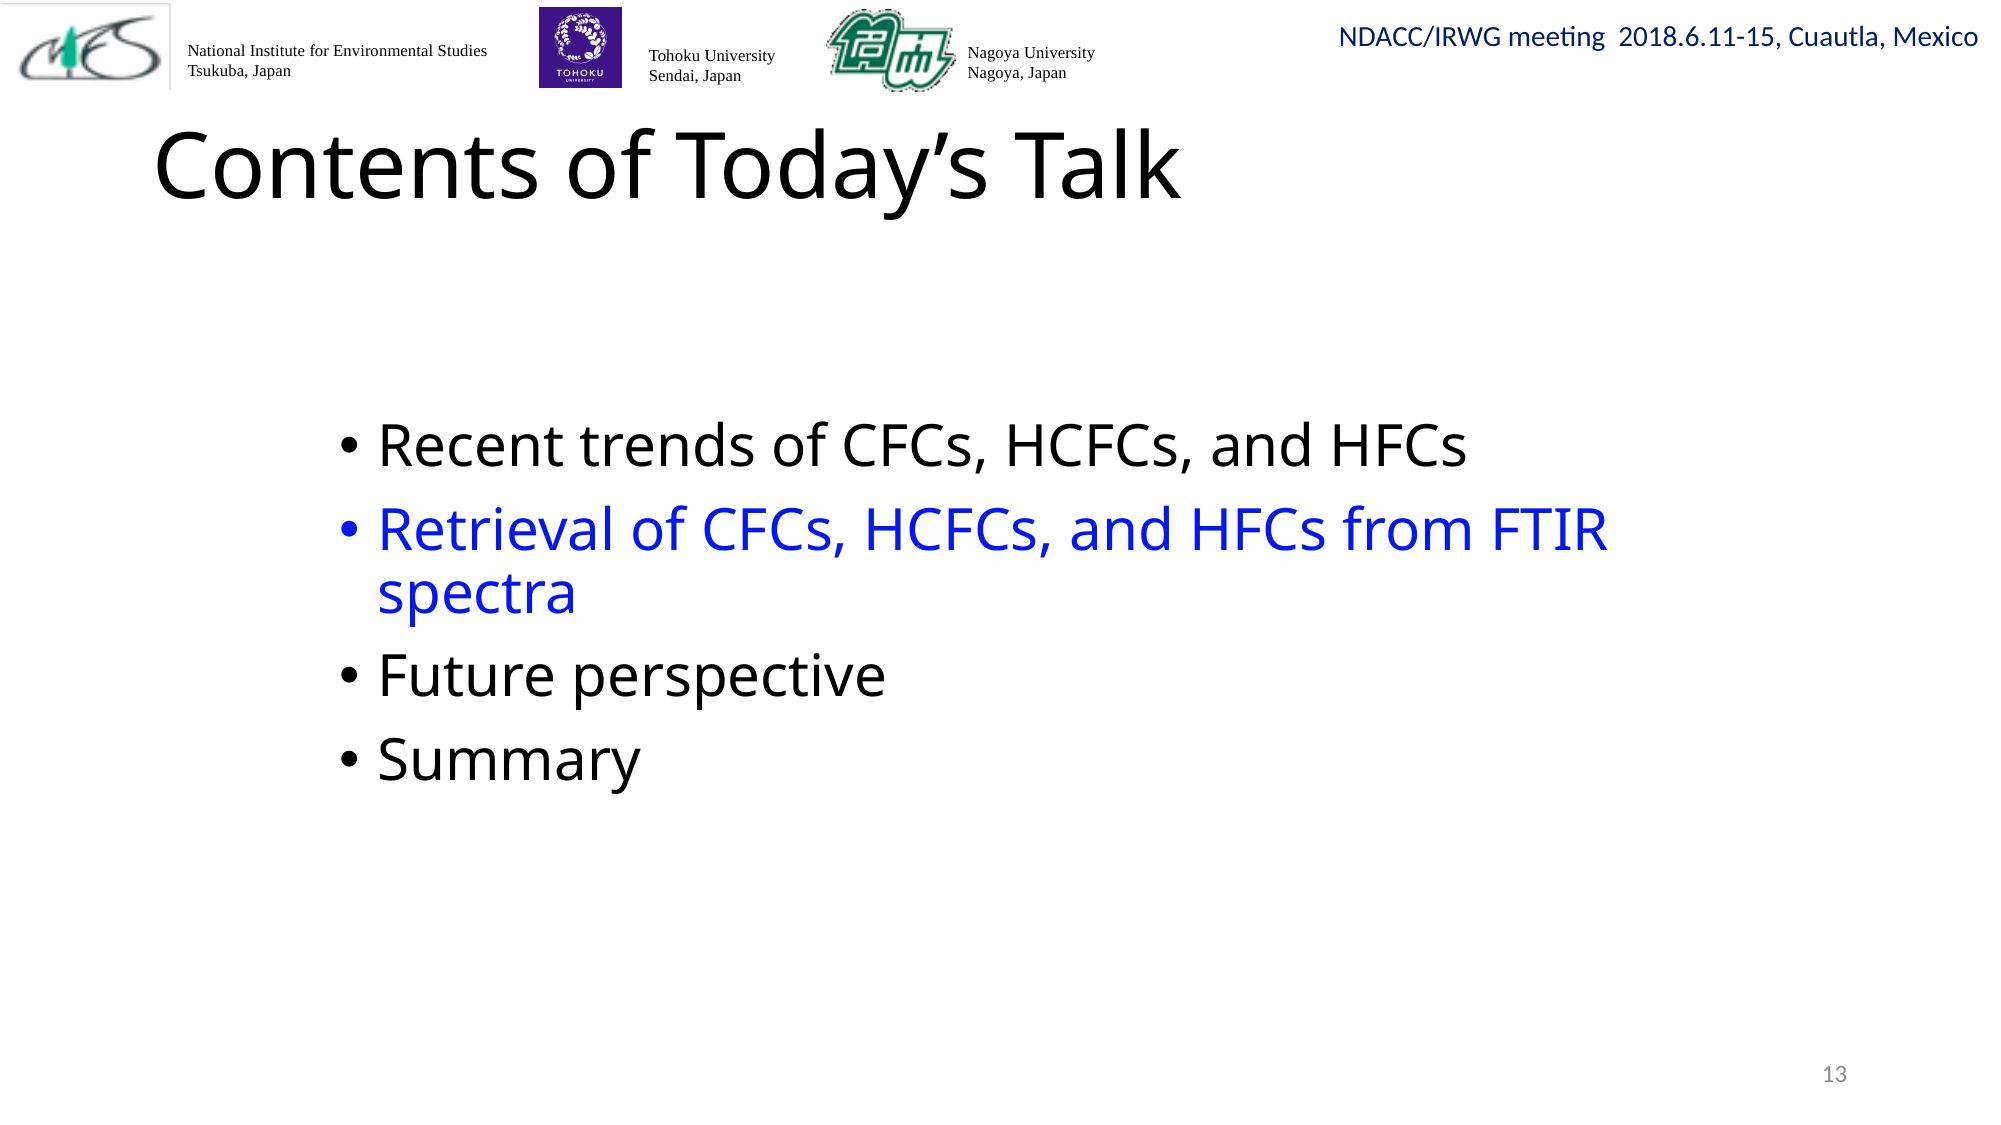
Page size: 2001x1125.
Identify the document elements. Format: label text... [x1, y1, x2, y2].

list Recent trends of CFCs, HCFCs, and HFCs Retrieval of CFCs, HCFCs, and HFCs from FTIR spectra Future perspective Summary [324, 408, 1675, 1005]
picture [1, 2, 174, 90]
title Contents of Today’s Talk [137, 59, 1863, 278]
slide_number 13 [1412, 1042, 1863, 1103]
picture [539, 7, 622, 59]
picture [826, 9, 956, 59]
